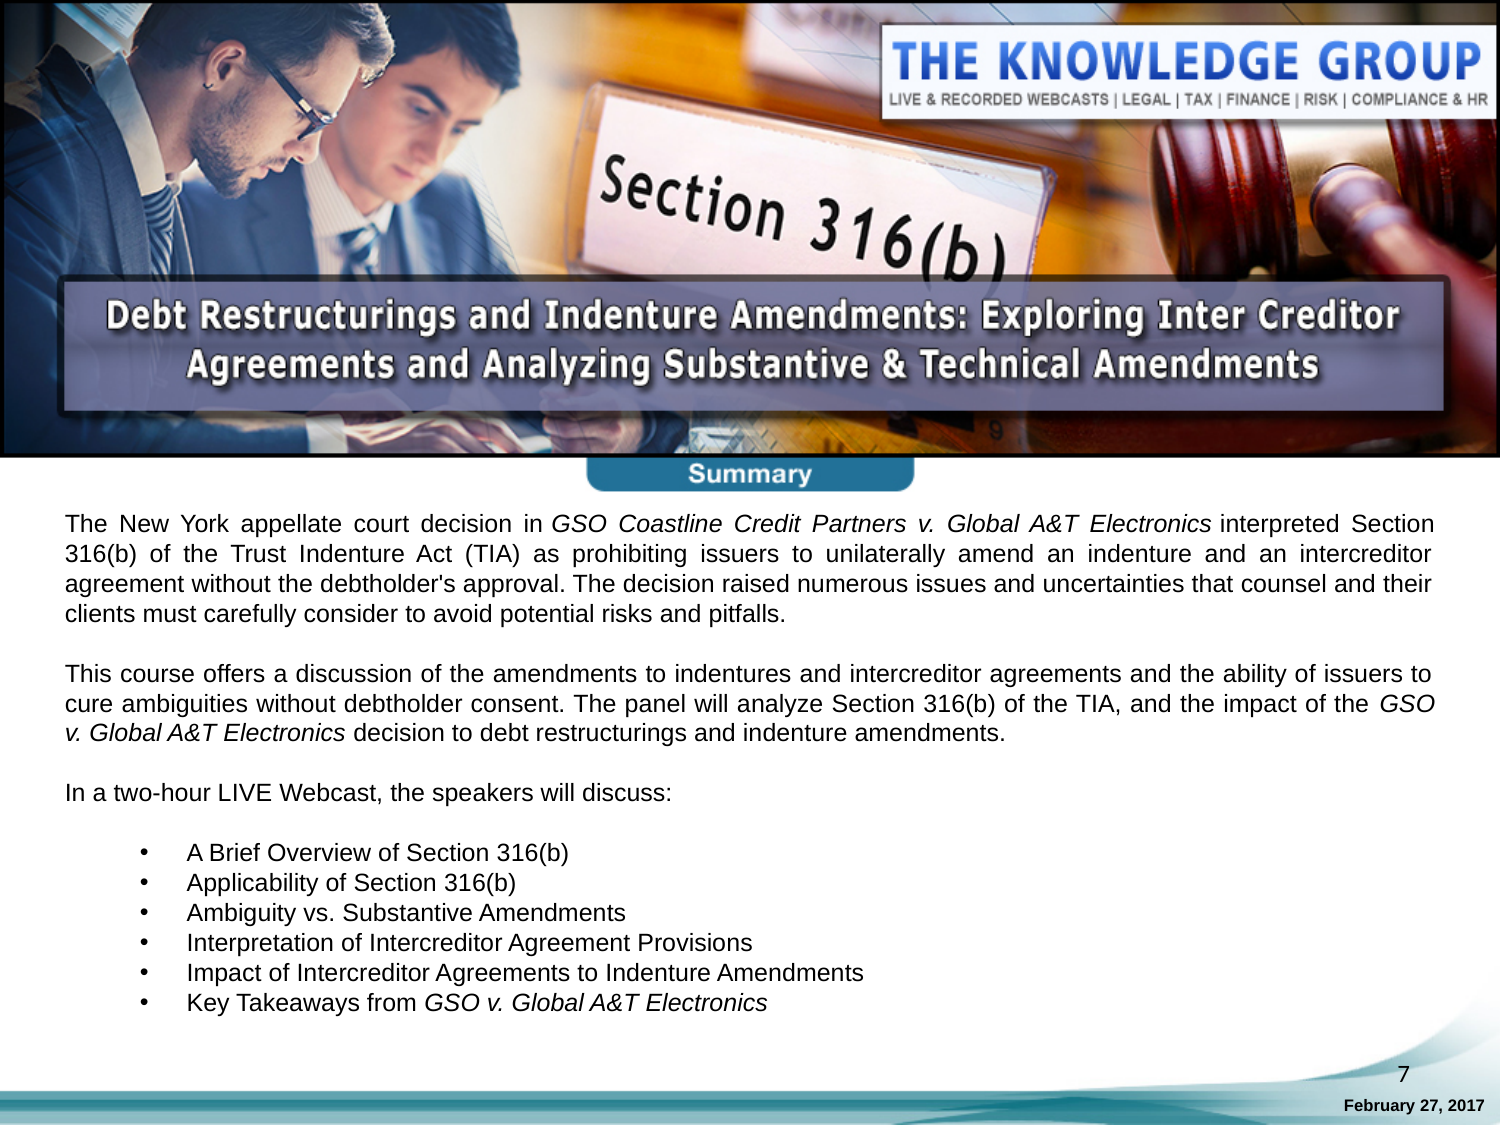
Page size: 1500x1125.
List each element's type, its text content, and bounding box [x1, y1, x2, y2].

slide_number 7 [1074, 1042, 1425, 1103]
text_box February 27, 2017 [1100, 1087, 1500, 1123]
text_box The New York appellate court decision in GSO Coastline Credit Partners v. Global A&T Electronics interpreted Section 316(b) of the Trust Indenture Act (TIA) as prohibiting issuers to unilaterally amend an indenture and an intercreditor agreement without the debtholder's approval. The decision raised numerous issues and uncertainties that counsel and their clients must carefully consider to avoid potential risks and pitfalls. This course offers a discussion of the amendments to indentures and intercreditor agreements and the ability of issuers to cure ambiguities without debtholder consent. The panel will analyze Section 316(b) of the TIA, and the impact of the GSO v. Global A&T Electronics decision to debt restructurings and indenture amendments. In a two-hour LIVE Webcast, the speakers will discuss: A Brief Overview of Section 316(b) Applicability of Section 316(b) Ambiguity vs. Substantive Amendments Interpretation of Intercreditor Agreement Provisions Impact of Intercreditor Agreements to Indenture Amendments Key Takeaways from GSO v. Global A&T Electronics [50, 500, 1450, 1024]
picture [0, 0, 1500, 1125]
